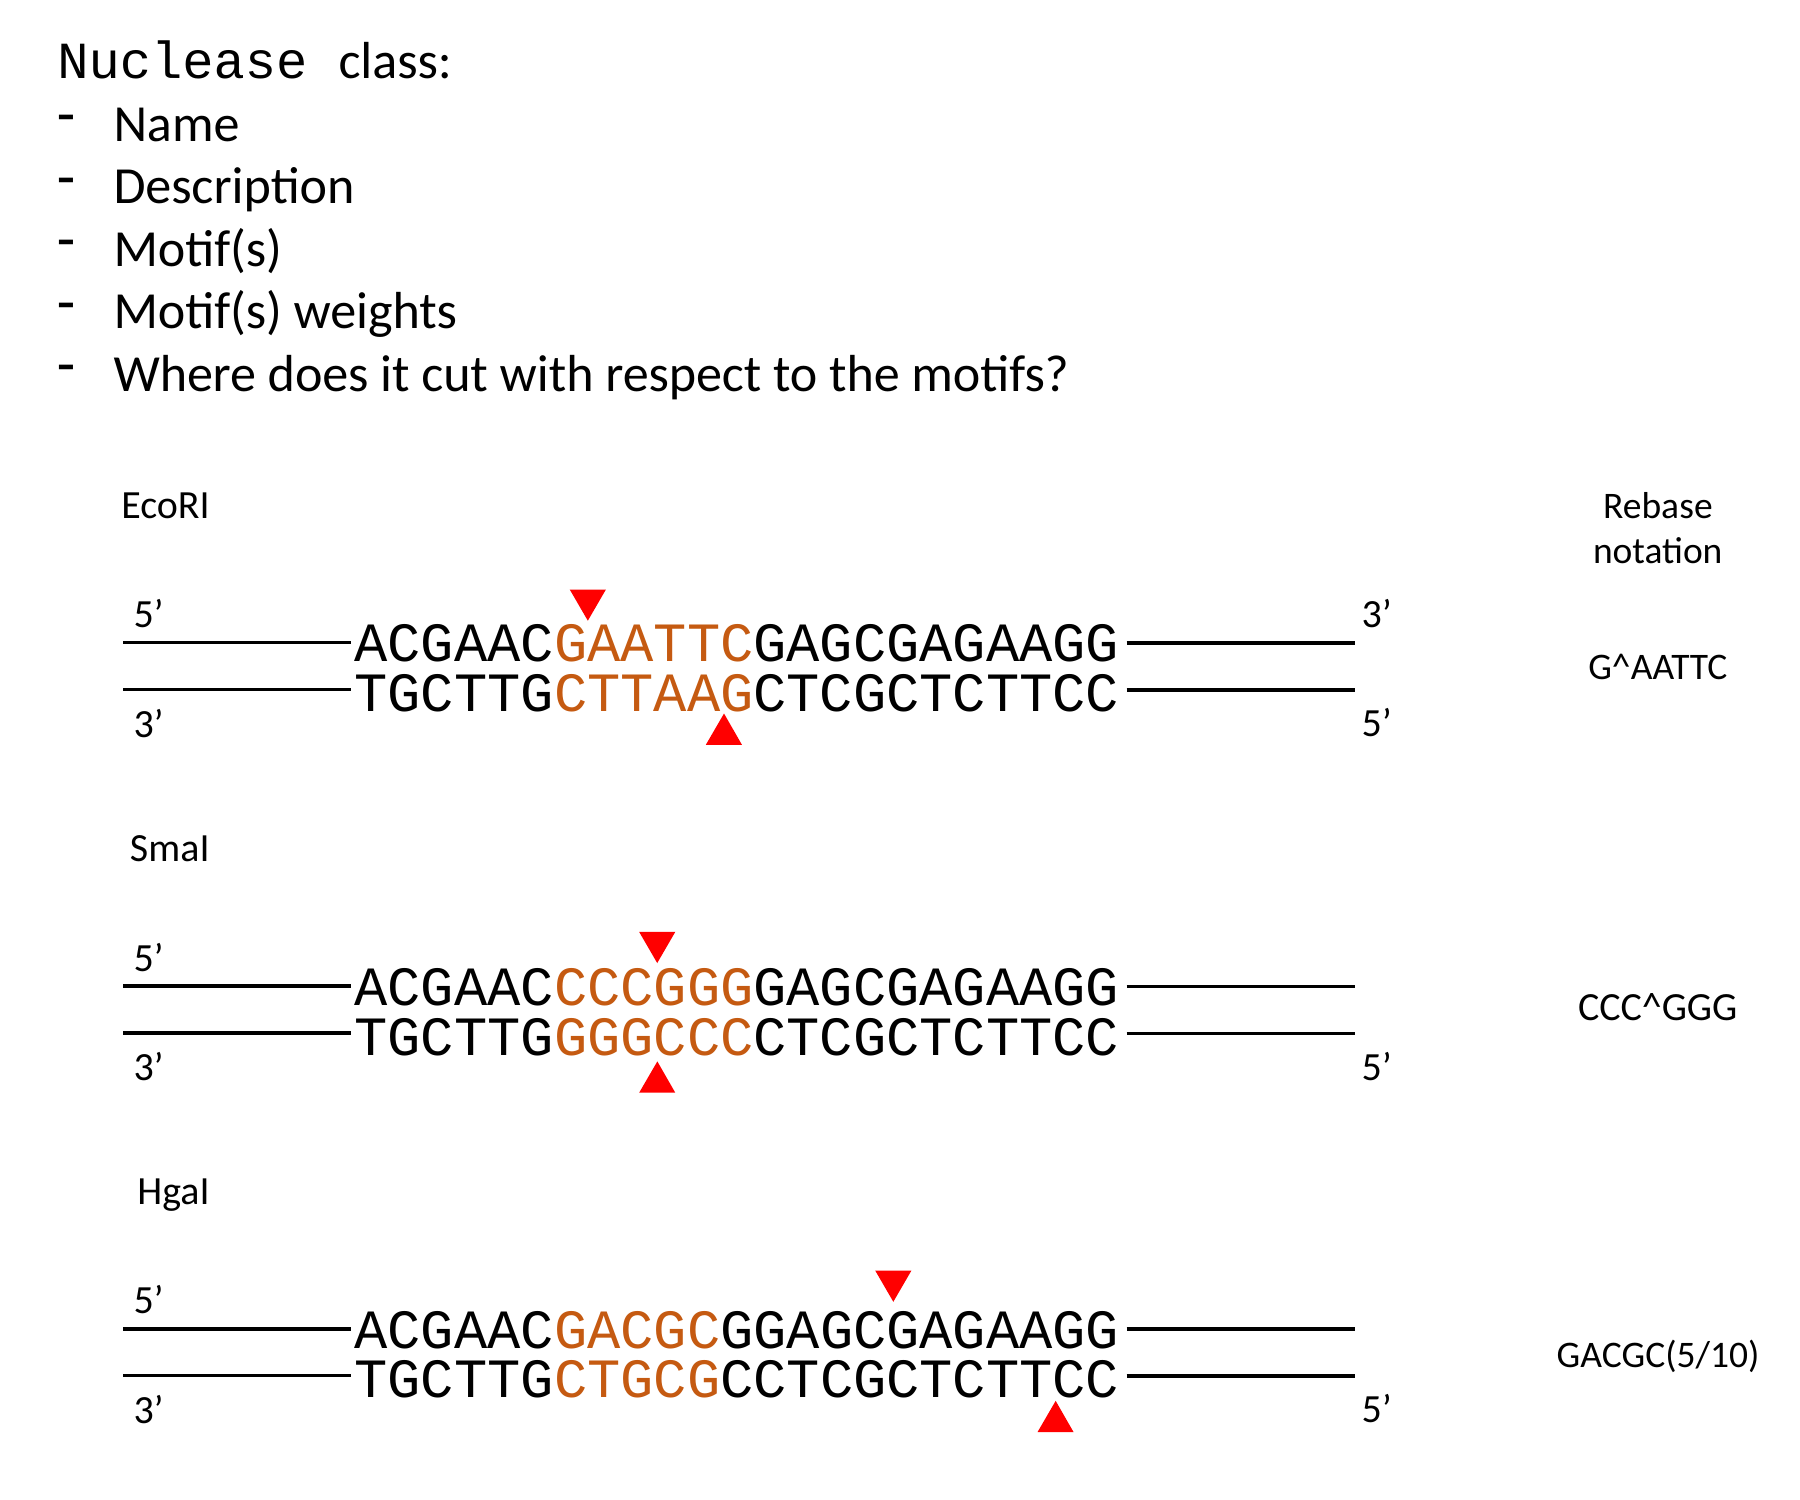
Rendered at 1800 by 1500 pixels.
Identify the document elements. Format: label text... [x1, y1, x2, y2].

text_box [705, 713, 742, 745]
text_box 5’ [118, 580, 296, 644]
text_box [1037, 1400, 1074, 1433]
text_box [569, 589, 606, 621]
text_box 5’ [1346, 1375, 1525, 1439]
text_box ACGAACGAATTCGAGCGAGAAGG [339, 598, 1512, 648]
text_box 5’ [118, 1266, 296, 1330]
text_box Nuclease class: Name Description Motif(s) Motif(s) weights Where does it cut with respect to the motifs? [42, 19, 1739, 472]
text_box G^AATTC [1573, 634, 1743, 695]
text_box [639, 1061, 676, 1093]
text_box Rebase notation [1578, 473, 1738, 579]
text_box ACGAACCCCGGGGAGCGAGAAGG [339, 942, 1512, 992]
text_box 3’ [1346, 579, 1525, 643]
text_box GACGC(5/10) [1541, 1322, 1775, 1383]
text_box 5’ [118, 923, 296, 987]
text_box 5’ [1346, 1032, 1525, 1096]
text_box EcoRI [47, 472, 225, 534]
text_box ACGAACGACGCGGAGCGAGAAGG [339, 1285, 1512, 1334]
text_box TGCTTGCTGCGCCTCGCTCTTCC [339, 1334, 1512, 1417]
text_box 3’ [118, 1375, 296, 1439]
text_box SmaI [47, 814, 225, 877]
text_box [639, 931, 676, 964]
text_box HgaI [47, 1156, 225, 1220]
text_box 5’ [1346, 689, 1525, 753]
text_box [875, 1270, 912, 1302]
text_box CCC^GGG [1515, 973, 1800, 1036]
text_box 3’ [118, 689, 296, 753]
text_box TGCTTGGGGCCCCTCGCTCTTCC [339, 992, 1512, 1074]
text_box 3’ [118, 1032, 296, 1096]
text_box TGCTTGCTTAAGCTCGCTCTTCC [339, 648, 1512, 731]
